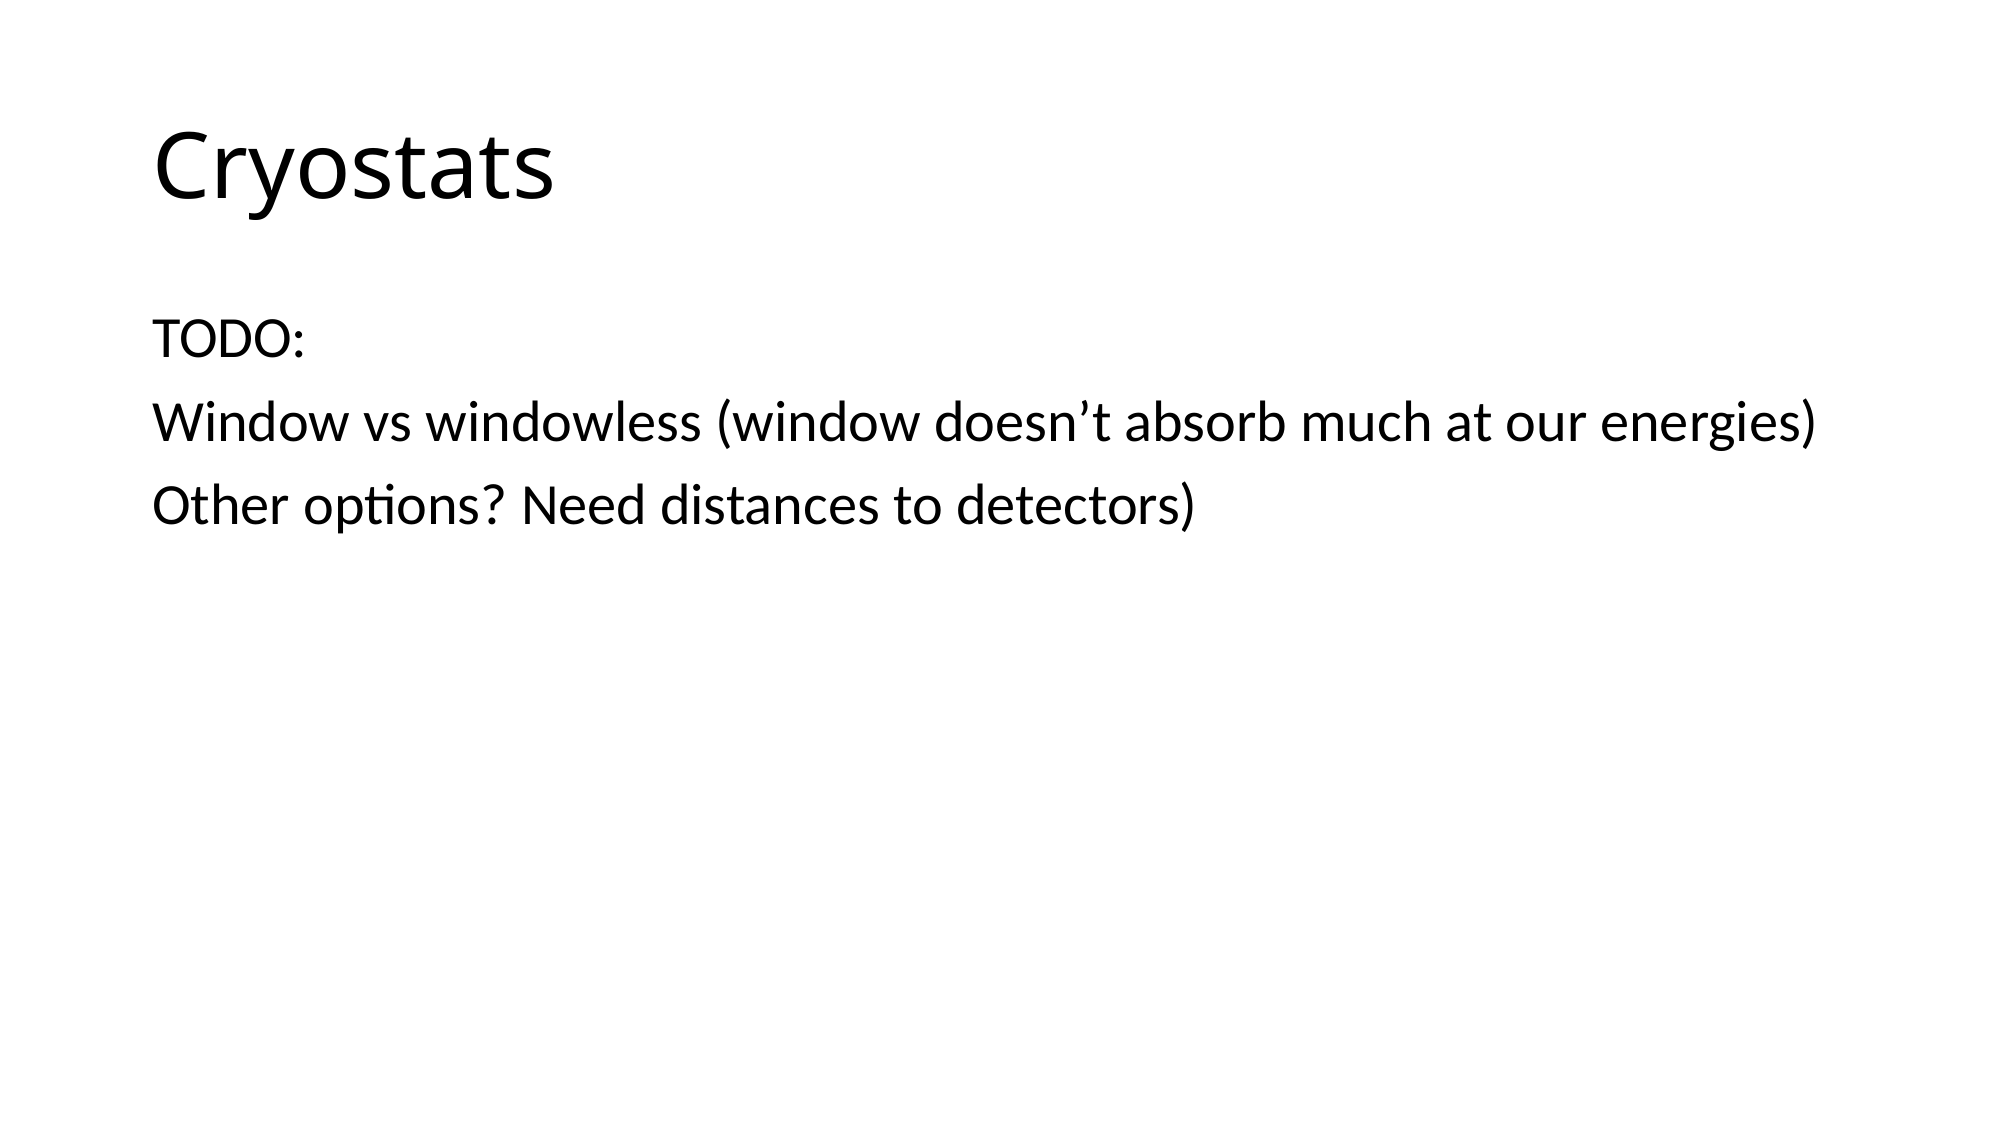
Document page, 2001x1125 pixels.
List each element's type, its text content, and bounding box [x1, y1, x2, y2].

list TODO: Window vs windowless (window doesn’t absorb much at our energies) Other options? Need distances to detectors) [137, 299, 1863, 1014]
title Cryostats [137, 59, 1863, 278]
